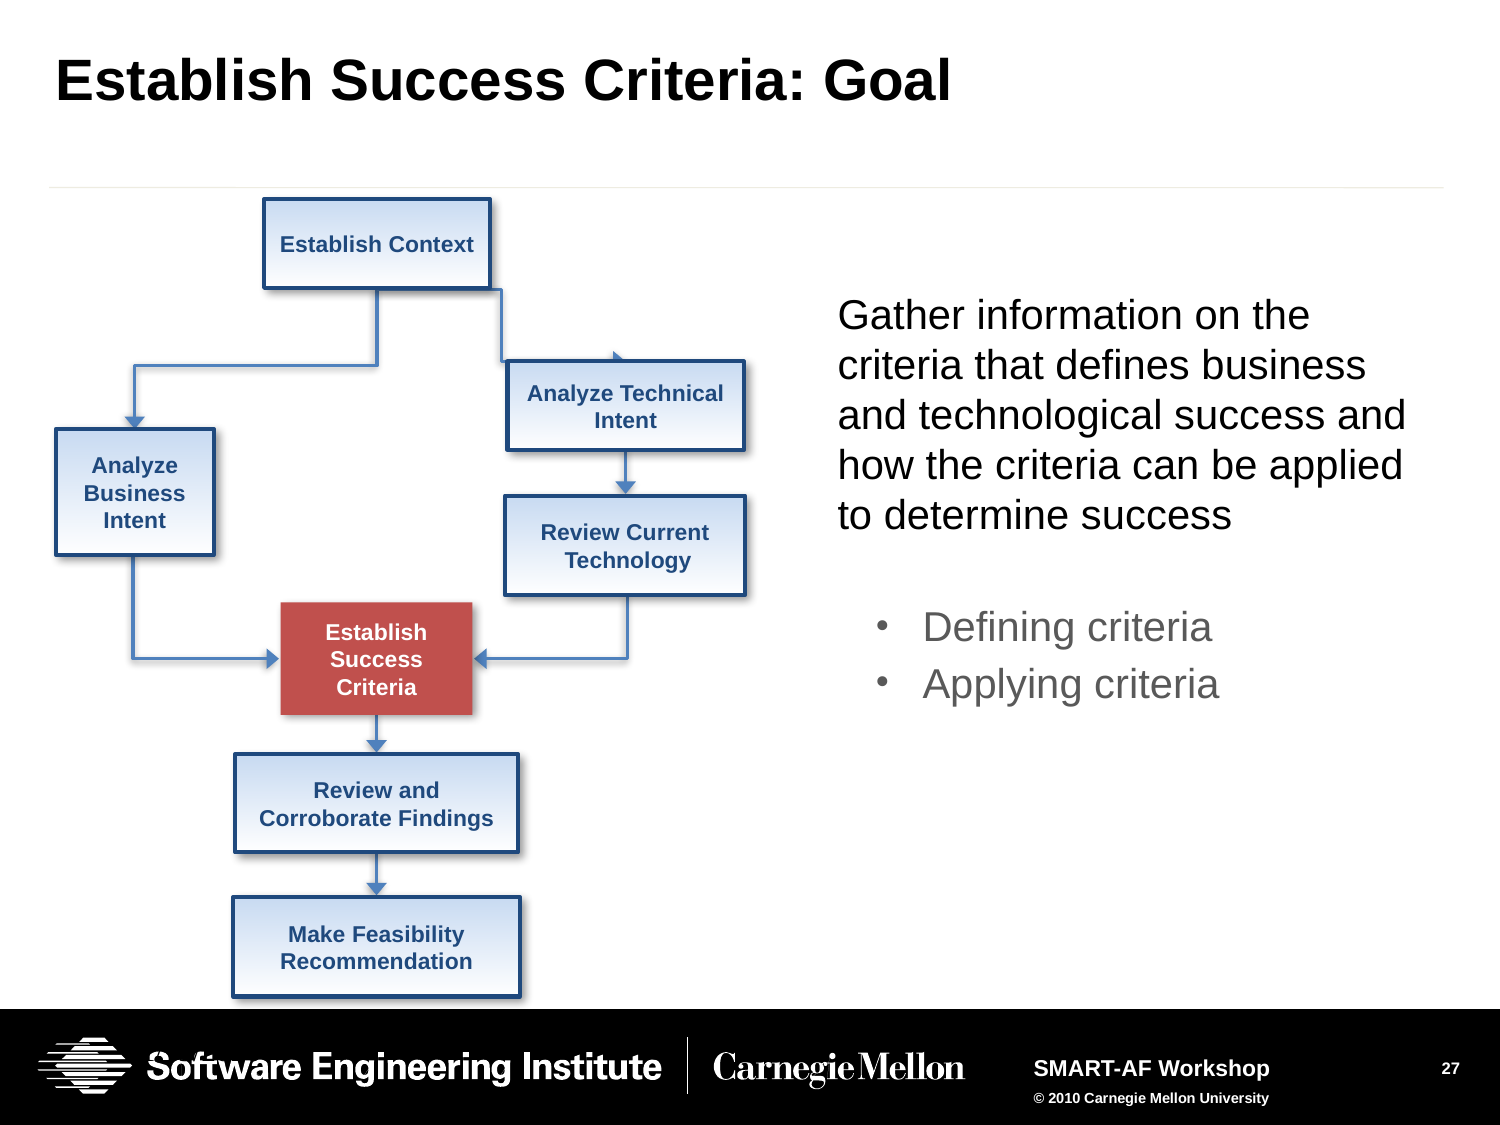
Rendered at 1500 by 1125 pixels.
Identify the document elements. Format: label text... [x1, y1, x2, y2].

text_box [185, 237, 327, 359]
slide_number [112, 1024, 426, 1101]
text_box Establish Context [262, 197, 492, 290]
title Establish Success Criteria: Goal [55, 49, 1451, 114]
list Gather information on the criteria that defines business and technological success and how the criteria can be applied to determine success Defining criteria Applying criteria [837, 287, 1421, 939]
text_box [55, 361, 746, 997]
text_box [465, 200, 538, 359]
